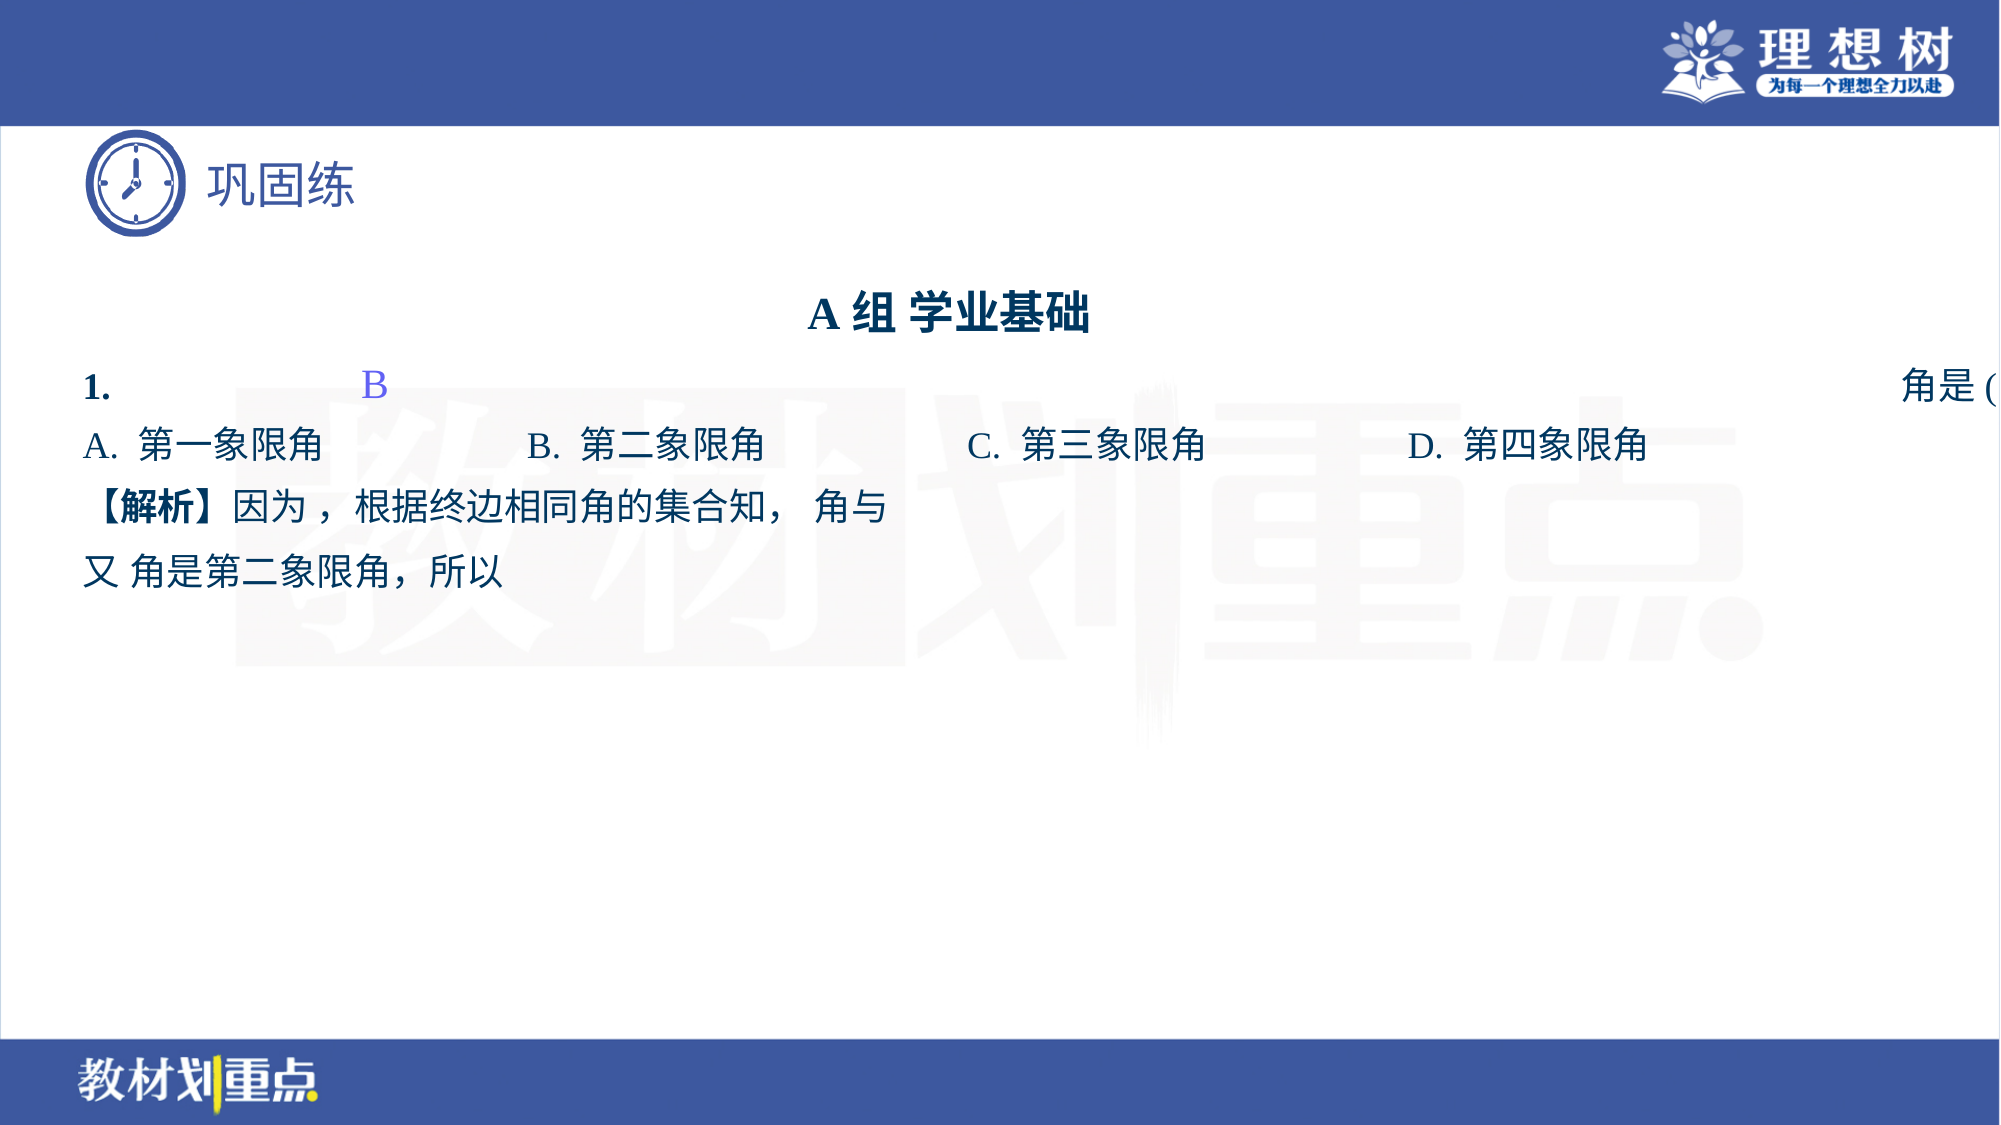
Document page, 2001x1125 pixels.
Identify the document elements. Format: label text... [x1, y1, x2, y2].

text_box A. 第一象限角 B. 第二象限角 C. 第三象限角 D. 第四象限角 [82, 399, 1817, 459]
text_box 巩固练 [206, 140, 503, 226]
text_box A组 学业基础 [82, 257, 1817, 398]
text_box B [345, 354, 404, 399]
picture [0, 0, 2000, 1125]
